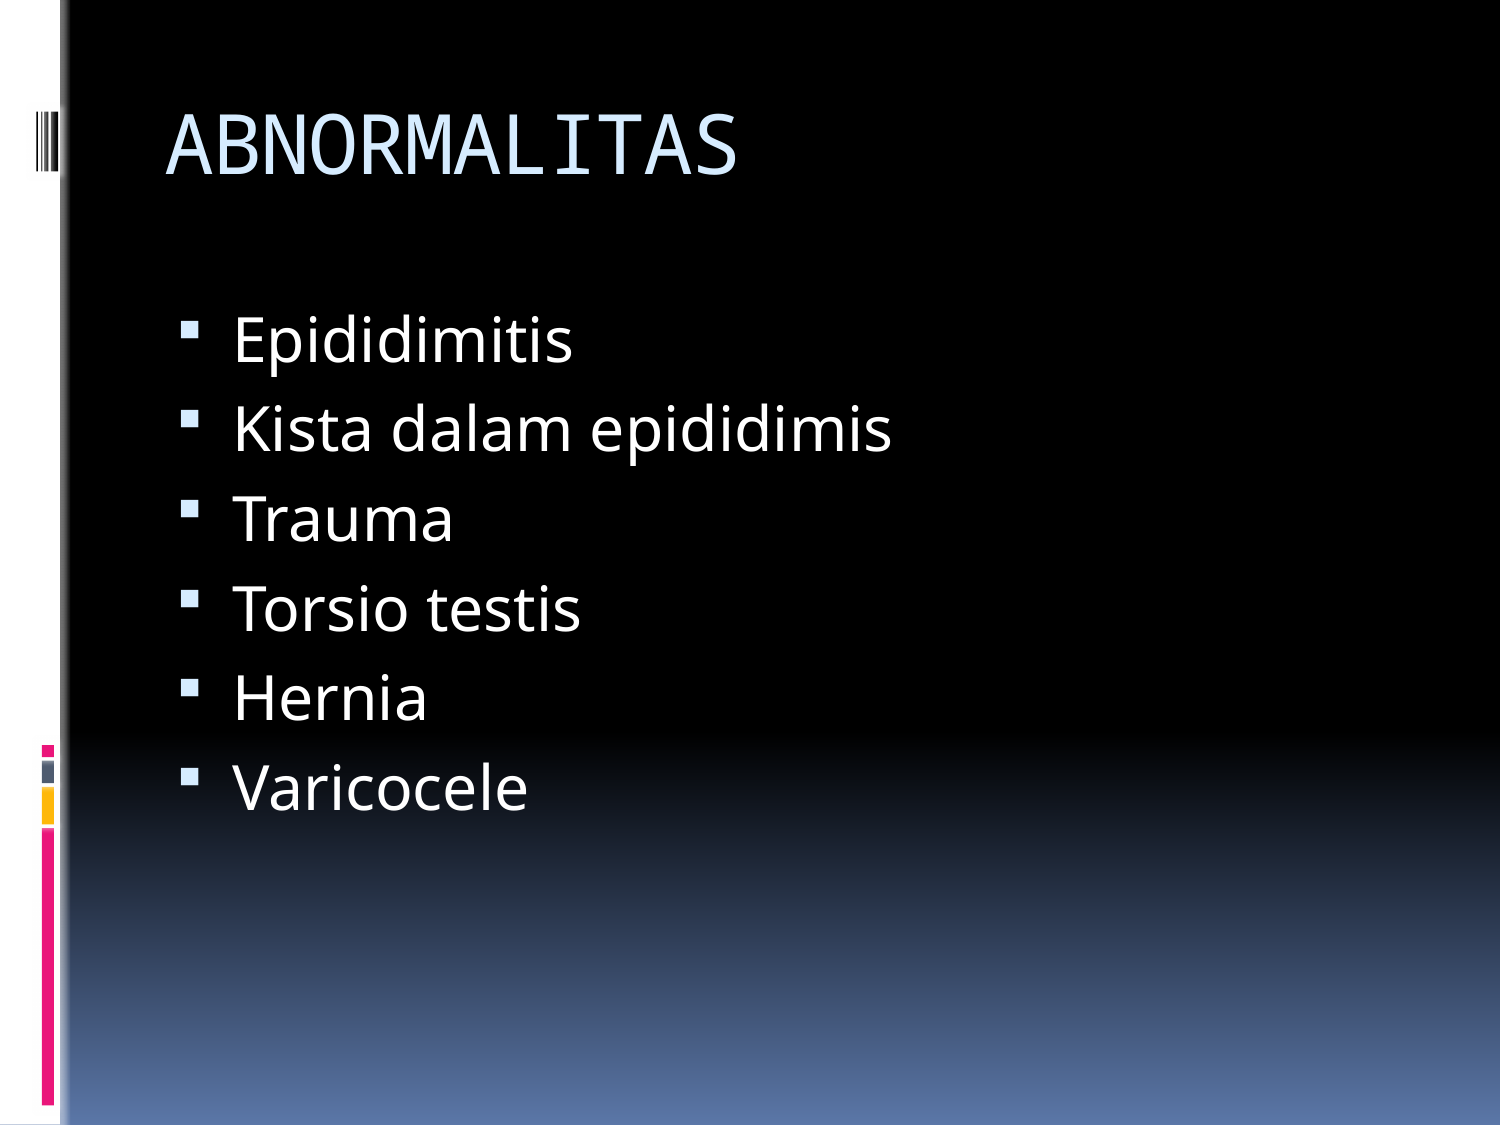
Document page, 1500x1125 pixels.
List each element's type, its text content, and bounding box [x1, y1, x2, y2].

title ABNORMALITAS [150, 83, 1425, 234]
list Epididimitis Kista dalam epididimis Trauma Torsio testis Hernia Varicocele [150, 292, 1425, 1043]
